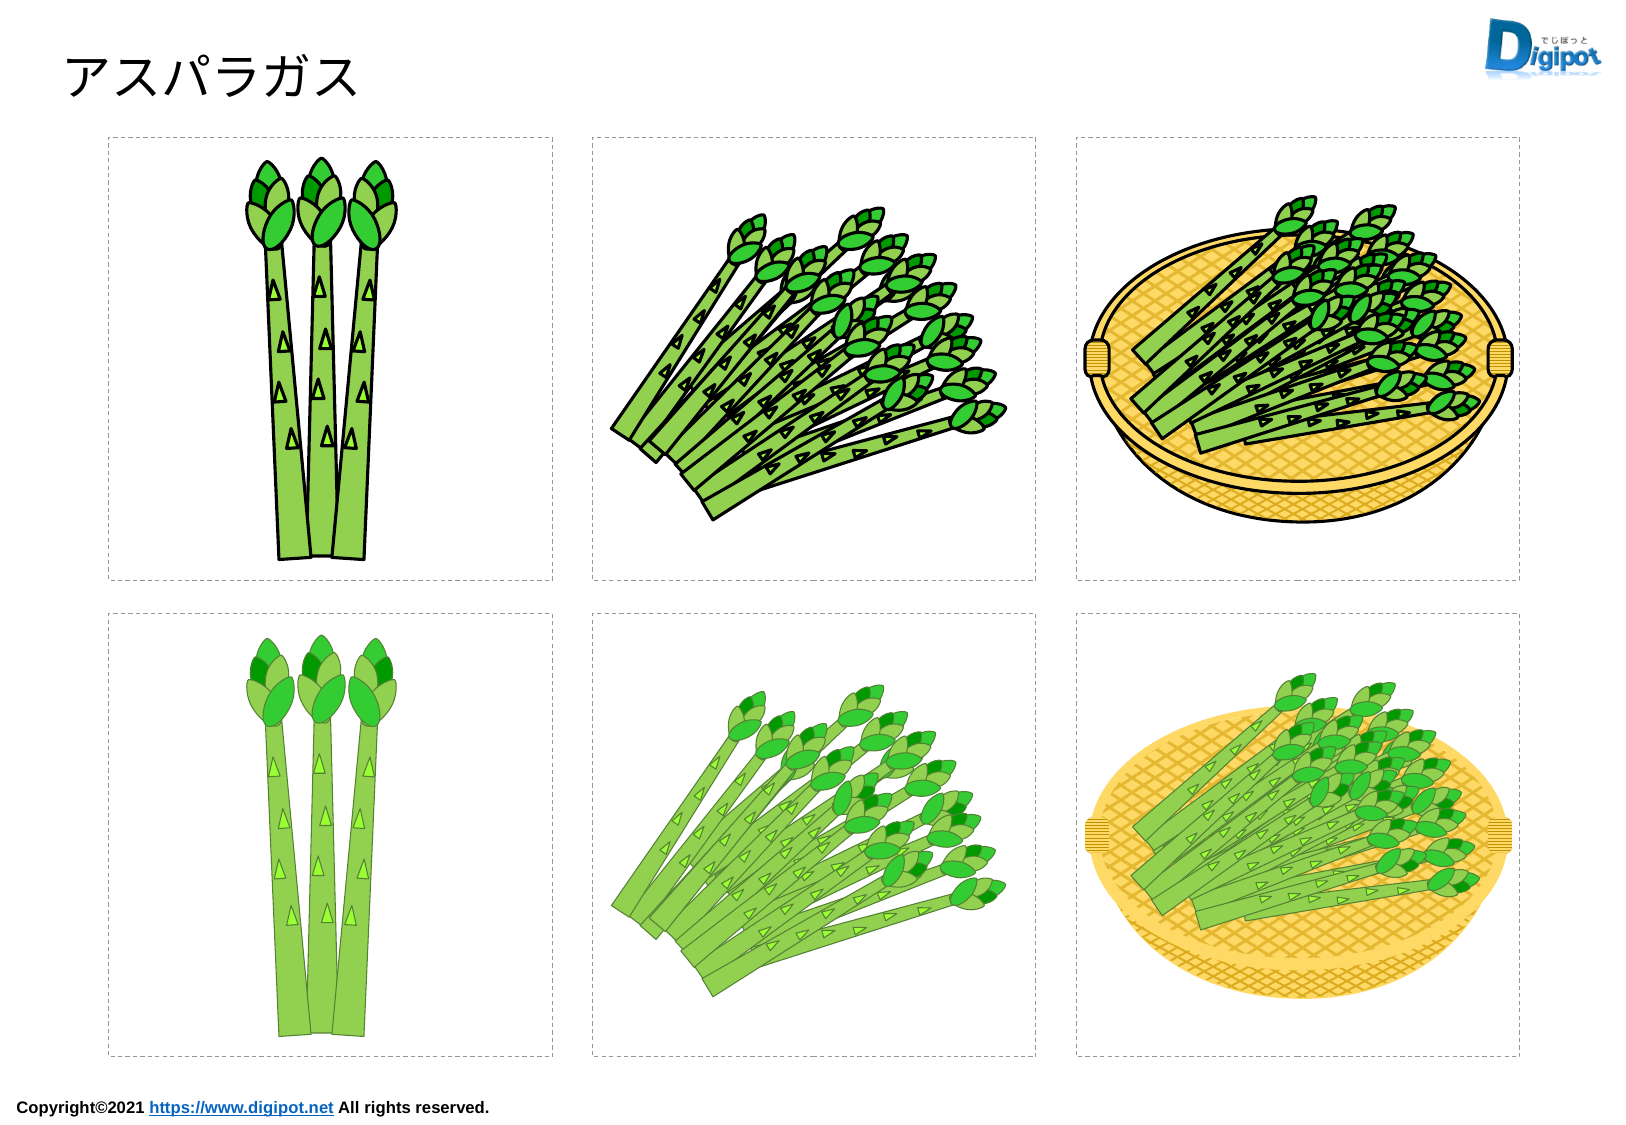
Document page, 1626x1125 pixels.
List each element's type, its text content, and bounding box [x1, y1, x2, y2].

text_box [593, 753, 1004, 949]
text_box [260, 634, 383, 1036]
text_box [260, 158, 383, 559]
text_box アスパラガス [46, 38, 377, 113]
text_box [1084, 228, 1513, 523]
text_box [1084, 705, 1513, 999]
picture [1485, 18, 1602, 82]
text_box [593, 276, 1004, 472]
